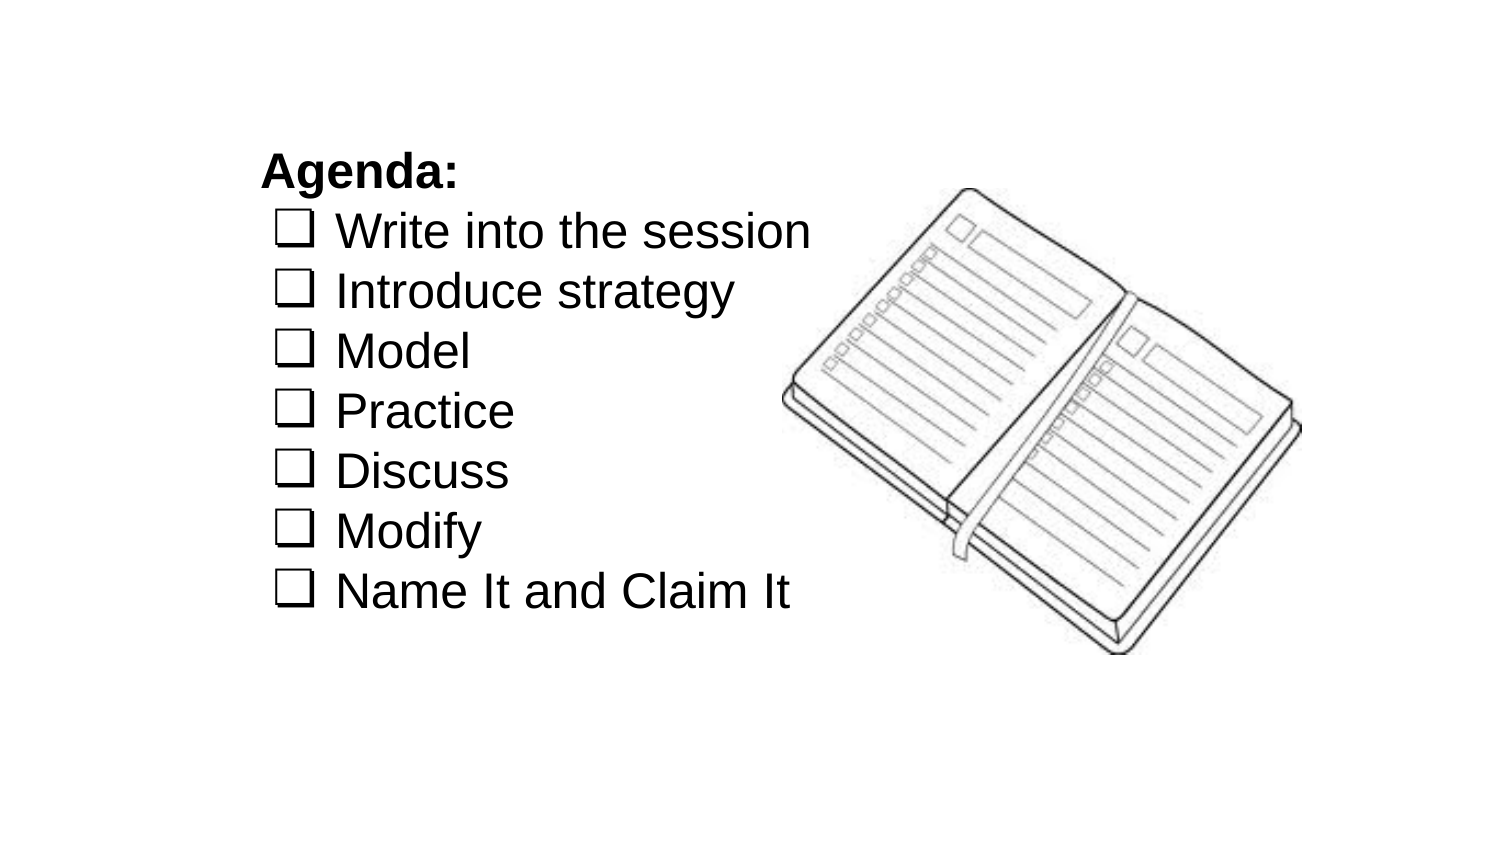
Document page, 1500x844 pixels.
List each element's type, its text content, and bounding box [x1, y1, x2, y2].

text_box Agenda: Write into the session Introduce strategy Model Practice Discuss Modify Name It and Claim It [244, 123, 862, 752]
picture [782, 188, 1302, 656]
